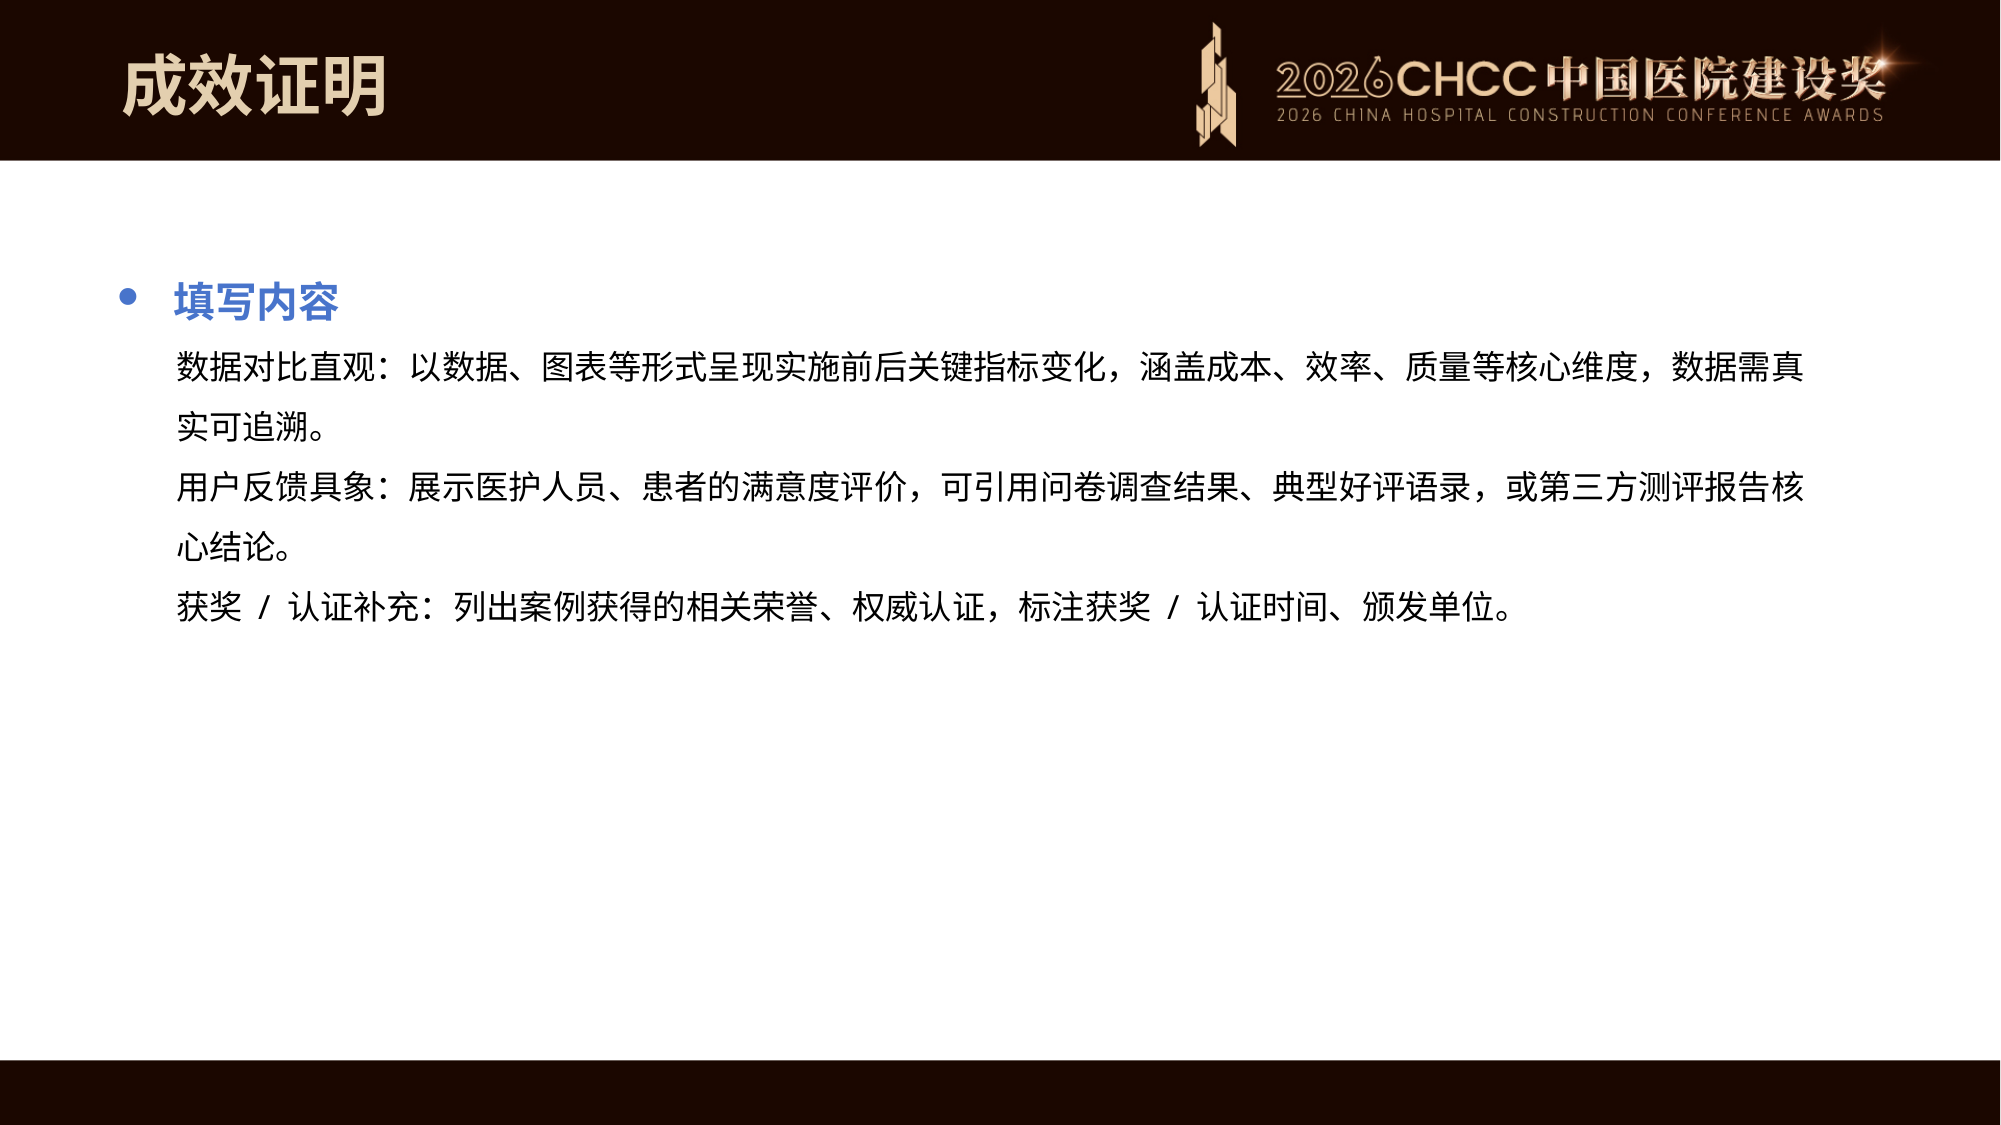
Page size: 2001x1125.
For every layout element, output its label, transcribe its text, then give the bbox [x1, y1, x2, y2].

text_box 填写内容 [117, 244, 934, 327]
text_box 成效证明 [106, 36, 563, 132]
picture [0, 0, 2001, 1125]
text_box 数据对比直观：以数据、图表等形式呈现实施前后关键指标变化，涵盖成本、效率、质量等核心维度，数据需真实可追溯。 用户反馈具象：展示医护人员、患者的满意度评价，可引用问卷调查结果、典型好评语录，或第三方测评报告核心结论。 获奖 / 认证补充：列出案例获得的相关荣誉、权威认证，标注获奖 / 认证时间、颁发单位。 [117, 326, 1817, 457]
